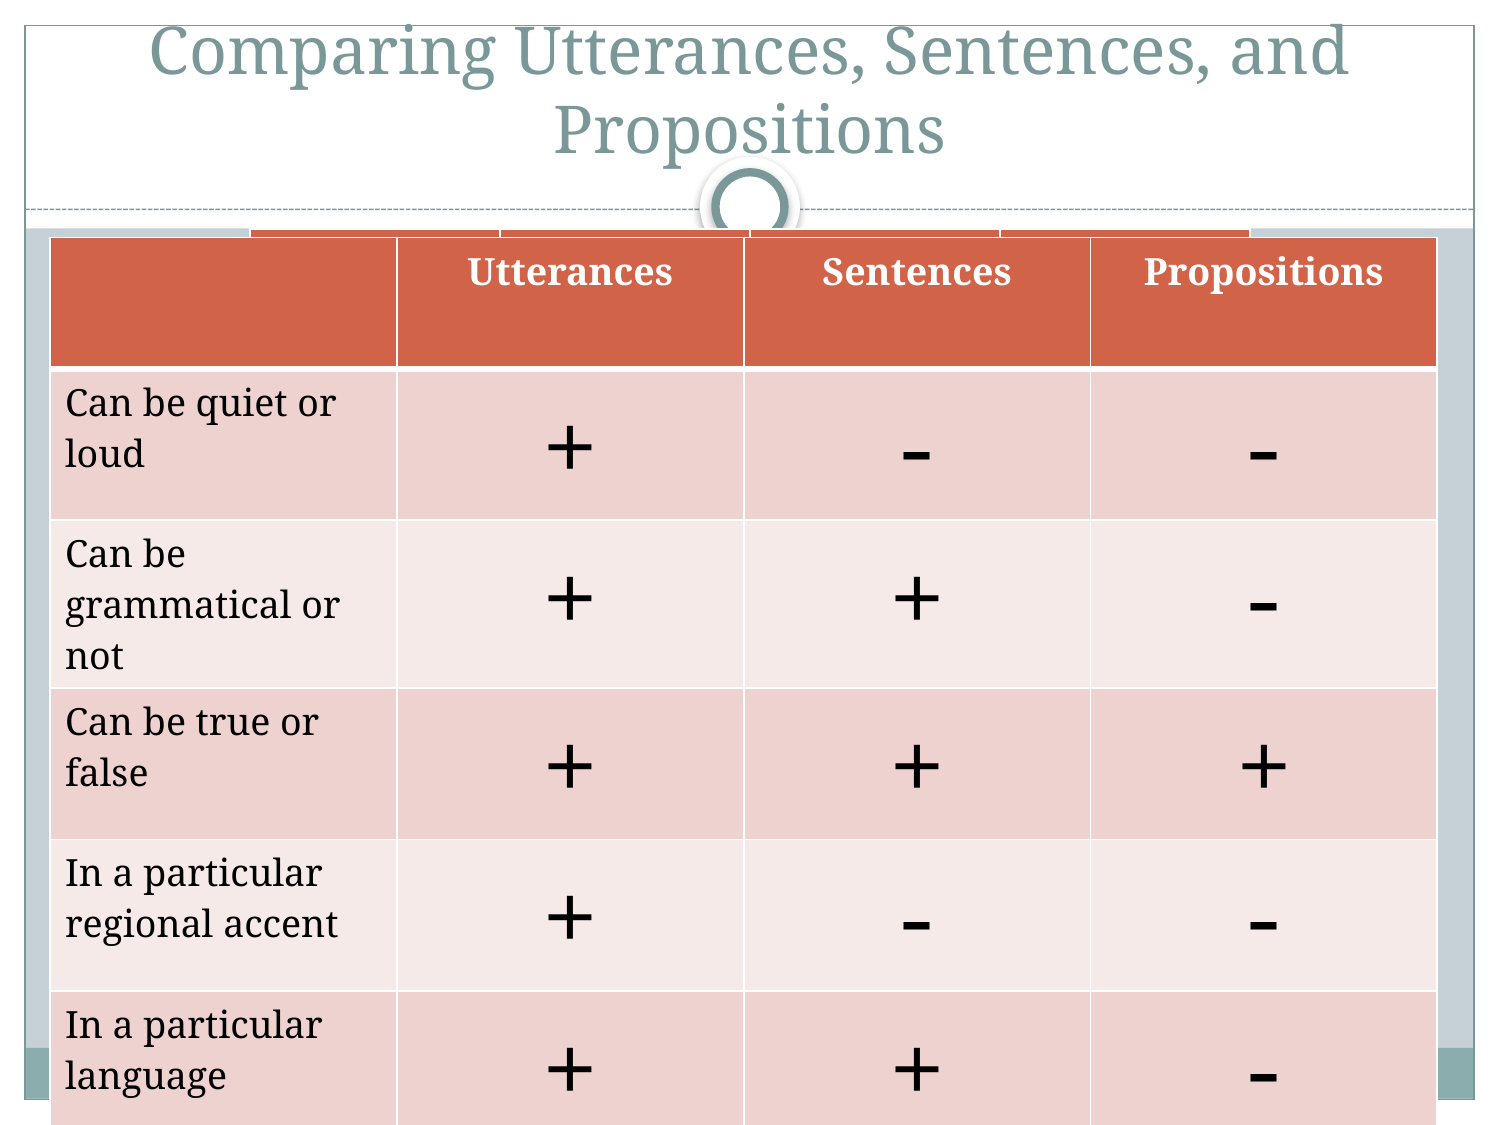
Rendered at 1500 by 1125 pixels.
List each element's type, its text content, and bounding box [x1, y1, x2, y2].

table_cell Can be true or false [51, 689, 396, 839]
list [1438, 237, 1445, 988]
table_header Propositions [1091, 238, 1436, 366]
table_cell - [1091, 840, 1436, 990]
table_cell - [745, 840, 1090, 990]
table_cell + [745, 521, 1090, 687]
table_header [51, 238, 396, 366]
table_cell + [745, 992, 1090, 1125]
table_cell + [398, 521, 743, 687]
table_header [1001, 230, 1249, 237]
table_cell - [1091, 992, 1436, 1125]
table_header [251, 230, 499, 237]
table_cell - [1091, 372, 1436, 519]
table_cell In a particular language [51, 992, 396, 1125]
table_header Sentences [745, 238, 1090, 366]
table_cell + [1091, 689, 1436, 839]
table_cell + [398, 689, 743, 839]
table_cell Can be quiet or loud [51, 372, 396, 519]
table_cell + [398, 840, 743, 990]
table_cell - [745, 372, 1090, 519]
table_cell + [398, 992, 743, 1125]
title Comparing Utterances, Sentences, and Propositions [24, 0, 1475, 175]
table_cell + [398, 372, 743, 519]
table_header [751, 230, 999, 237]
table_cell Can be grammatical or not [51, 521, 396, 687]
table_cell - [1091, 521, 1436, 687]
table_cell In a particular regional accent [51, 840, 396, 990]
table_cell + [745, 689, 1090, 839]
table_header [501, 230, 749, 237]
table_header Utterances [398, 238, 743, 366]
